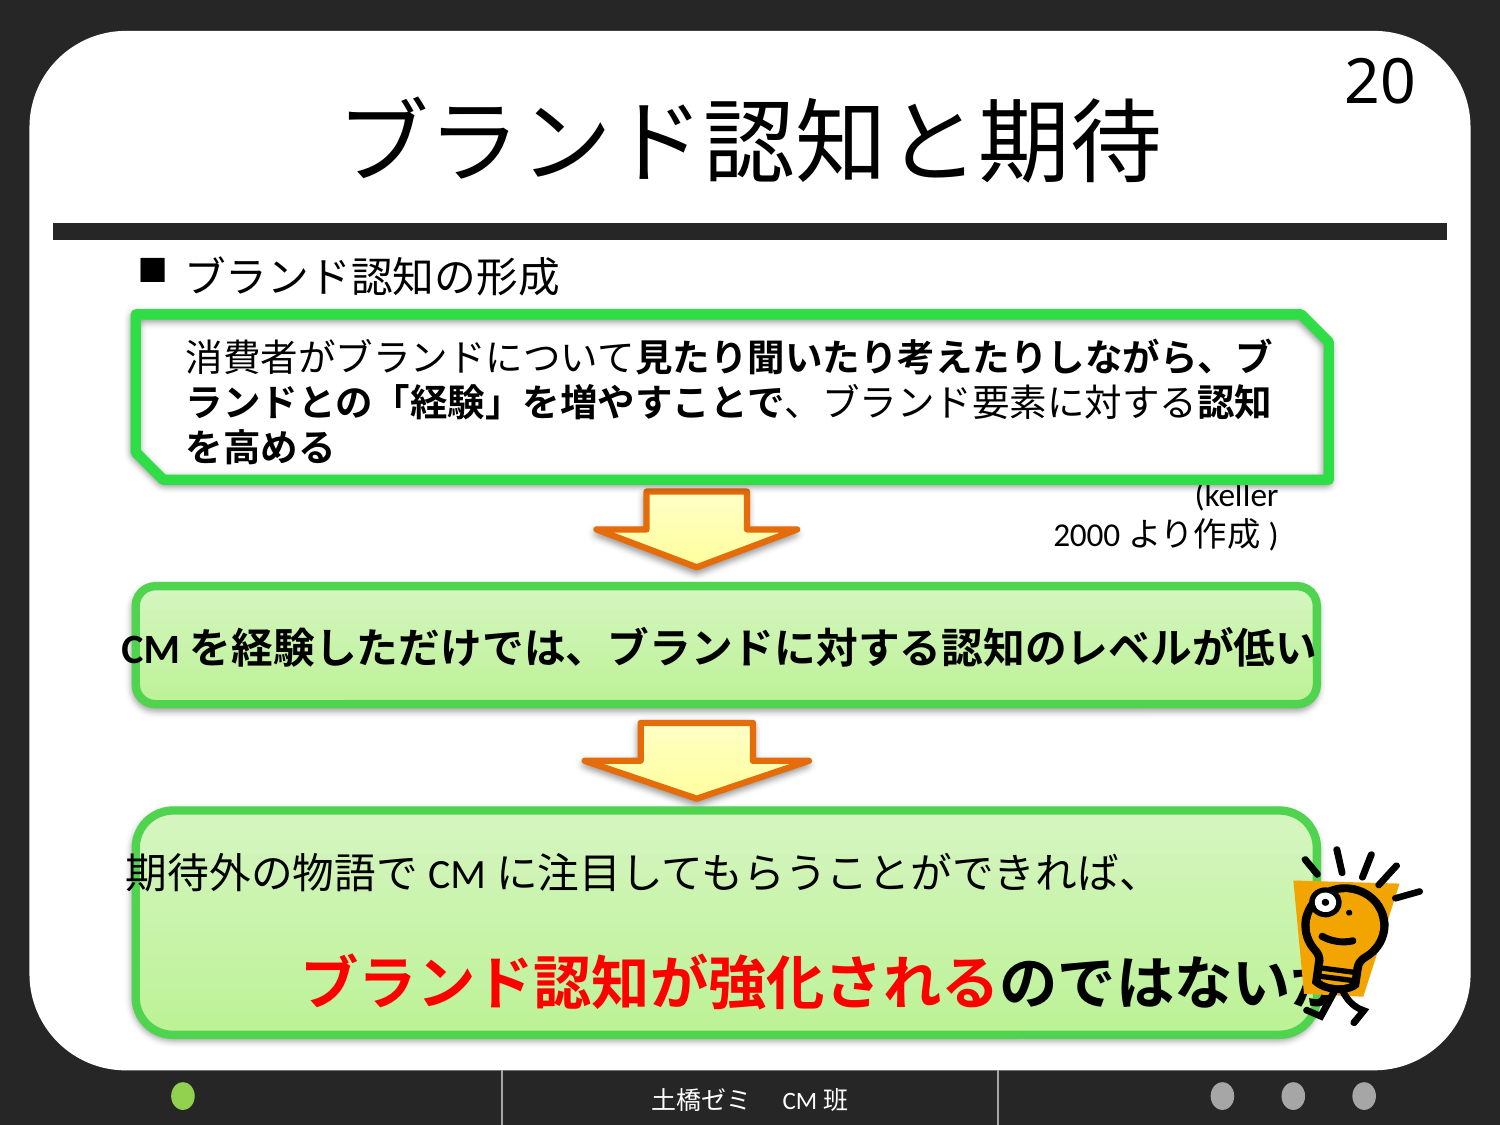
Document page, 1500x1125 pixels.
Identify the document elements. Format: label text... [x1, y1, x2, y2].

footer 土橋ゼミ CM班 [512, 1069, 988, 1125]
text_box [135, 585, 1318, 705]
slide_number 20 [1080, 53, 1431, 114]
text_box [135, 243, 1329, 529]
text_box [581, 719, 813, 802]
picture [1293, 845, 1424, 1027]
text_box [610, 538, 784, 571]
title ブランド認知と期待 [75, 45, 1425, 233]
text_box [135, 810, 1318, 1036]
